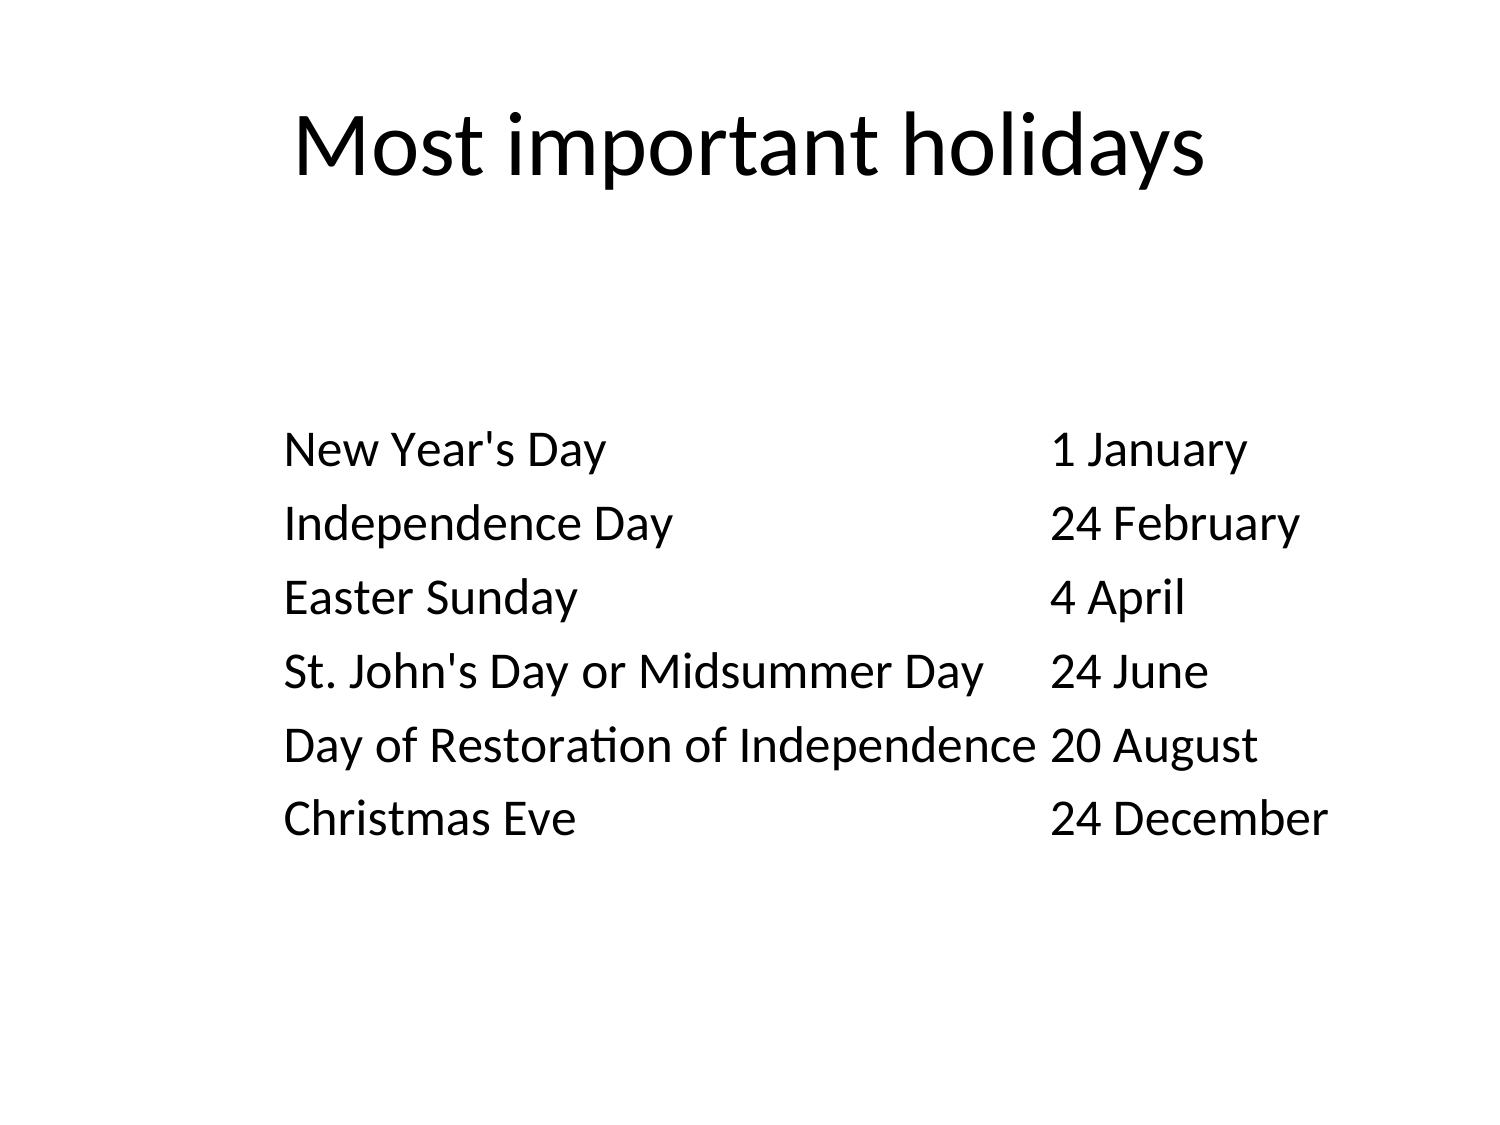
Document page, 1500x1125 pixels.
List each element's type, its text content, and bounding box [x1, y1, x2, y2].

title Most important holidays [75, 45, 1425, 233]
picture [272, 409, 1500, 953]
